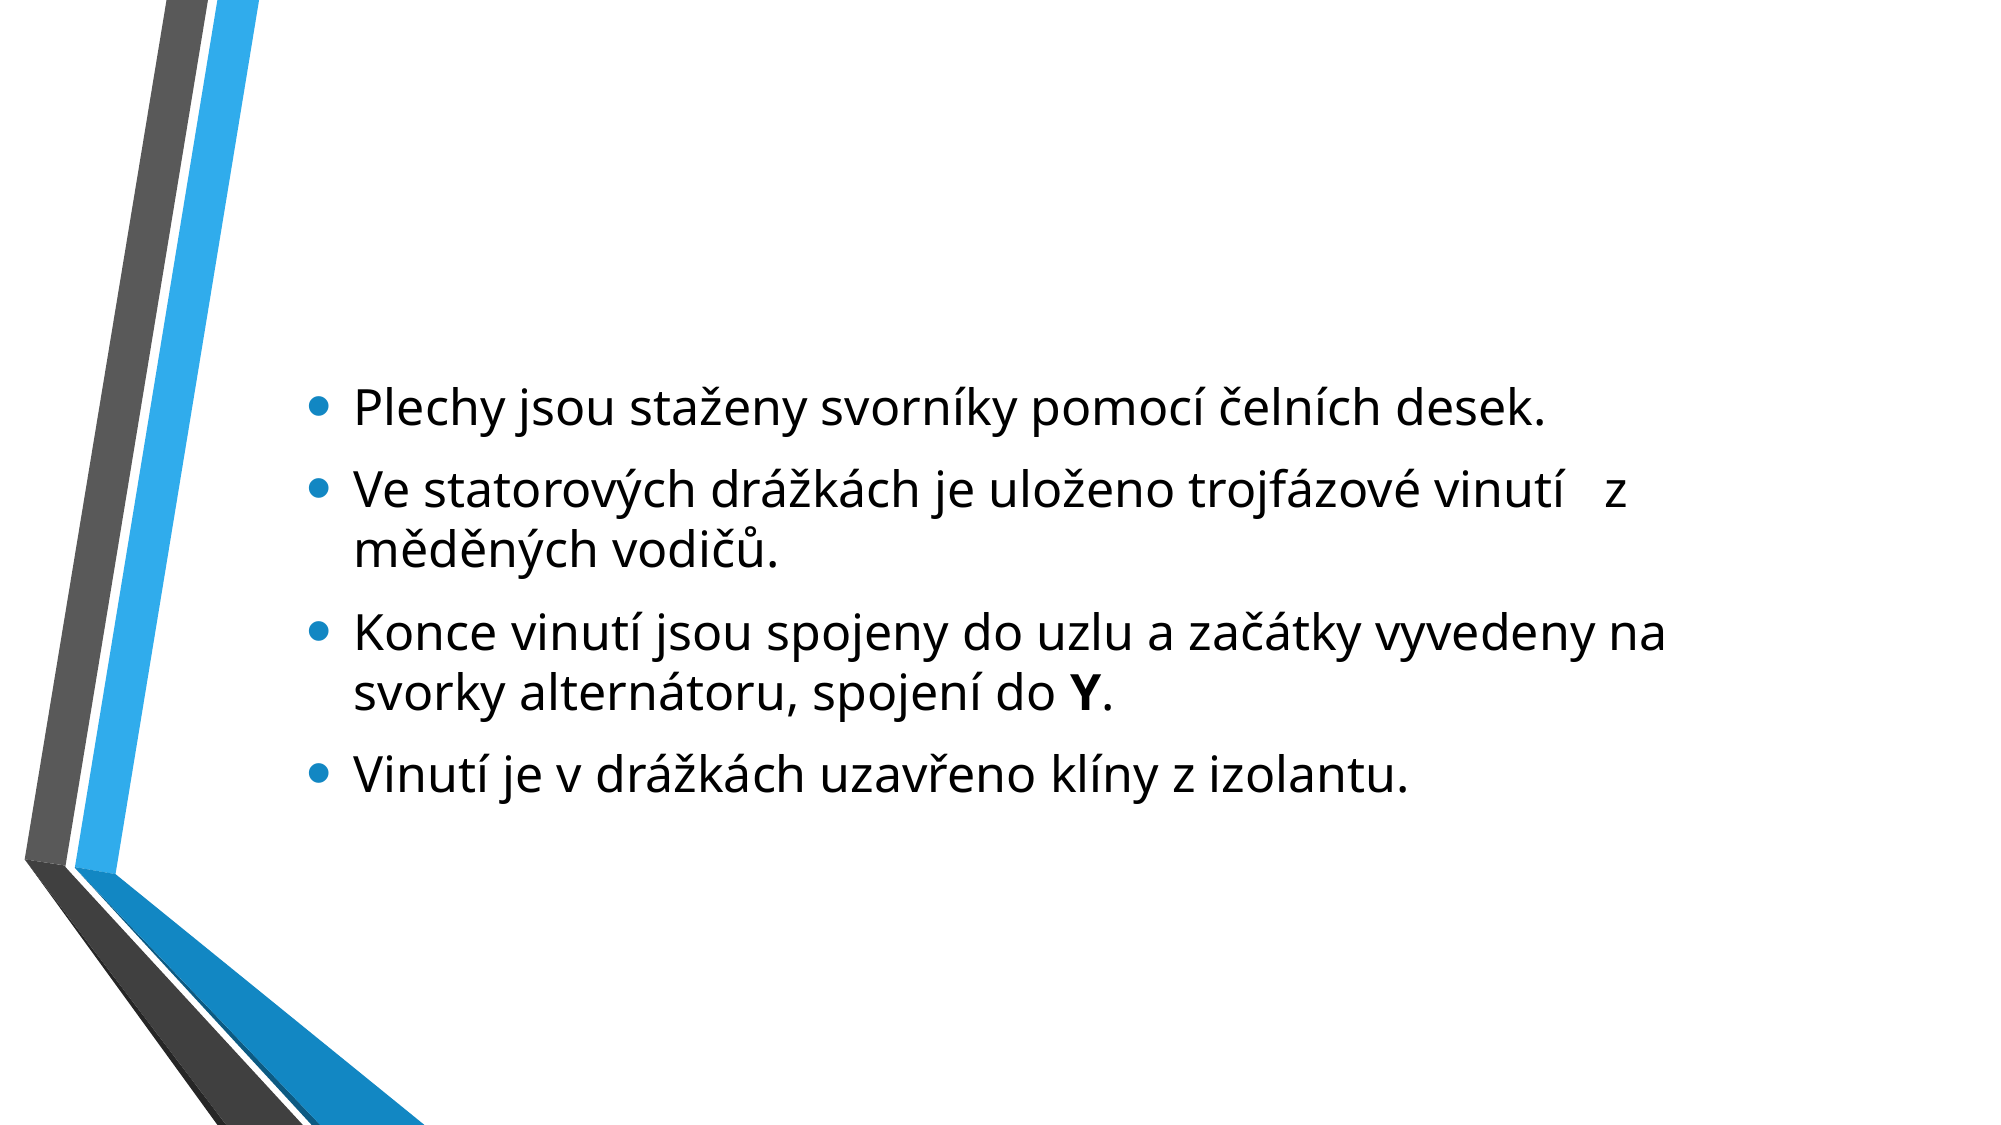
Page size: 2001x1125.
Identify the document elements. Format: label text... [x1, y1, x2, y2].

text_box Plechy jsou staženy svorníky pomocí čelních desek. Ve statorových drážkách je uloženo trojfázové vinutí z měděných vodičů. Konce vinutí jsou spojeny do uzlu a začátky vyvedeny na svorky alternátoru, spojení do Y. Vinutí je v drážkách uzavřeno klíny z izolantu. [292, 367, 1690, 893]
